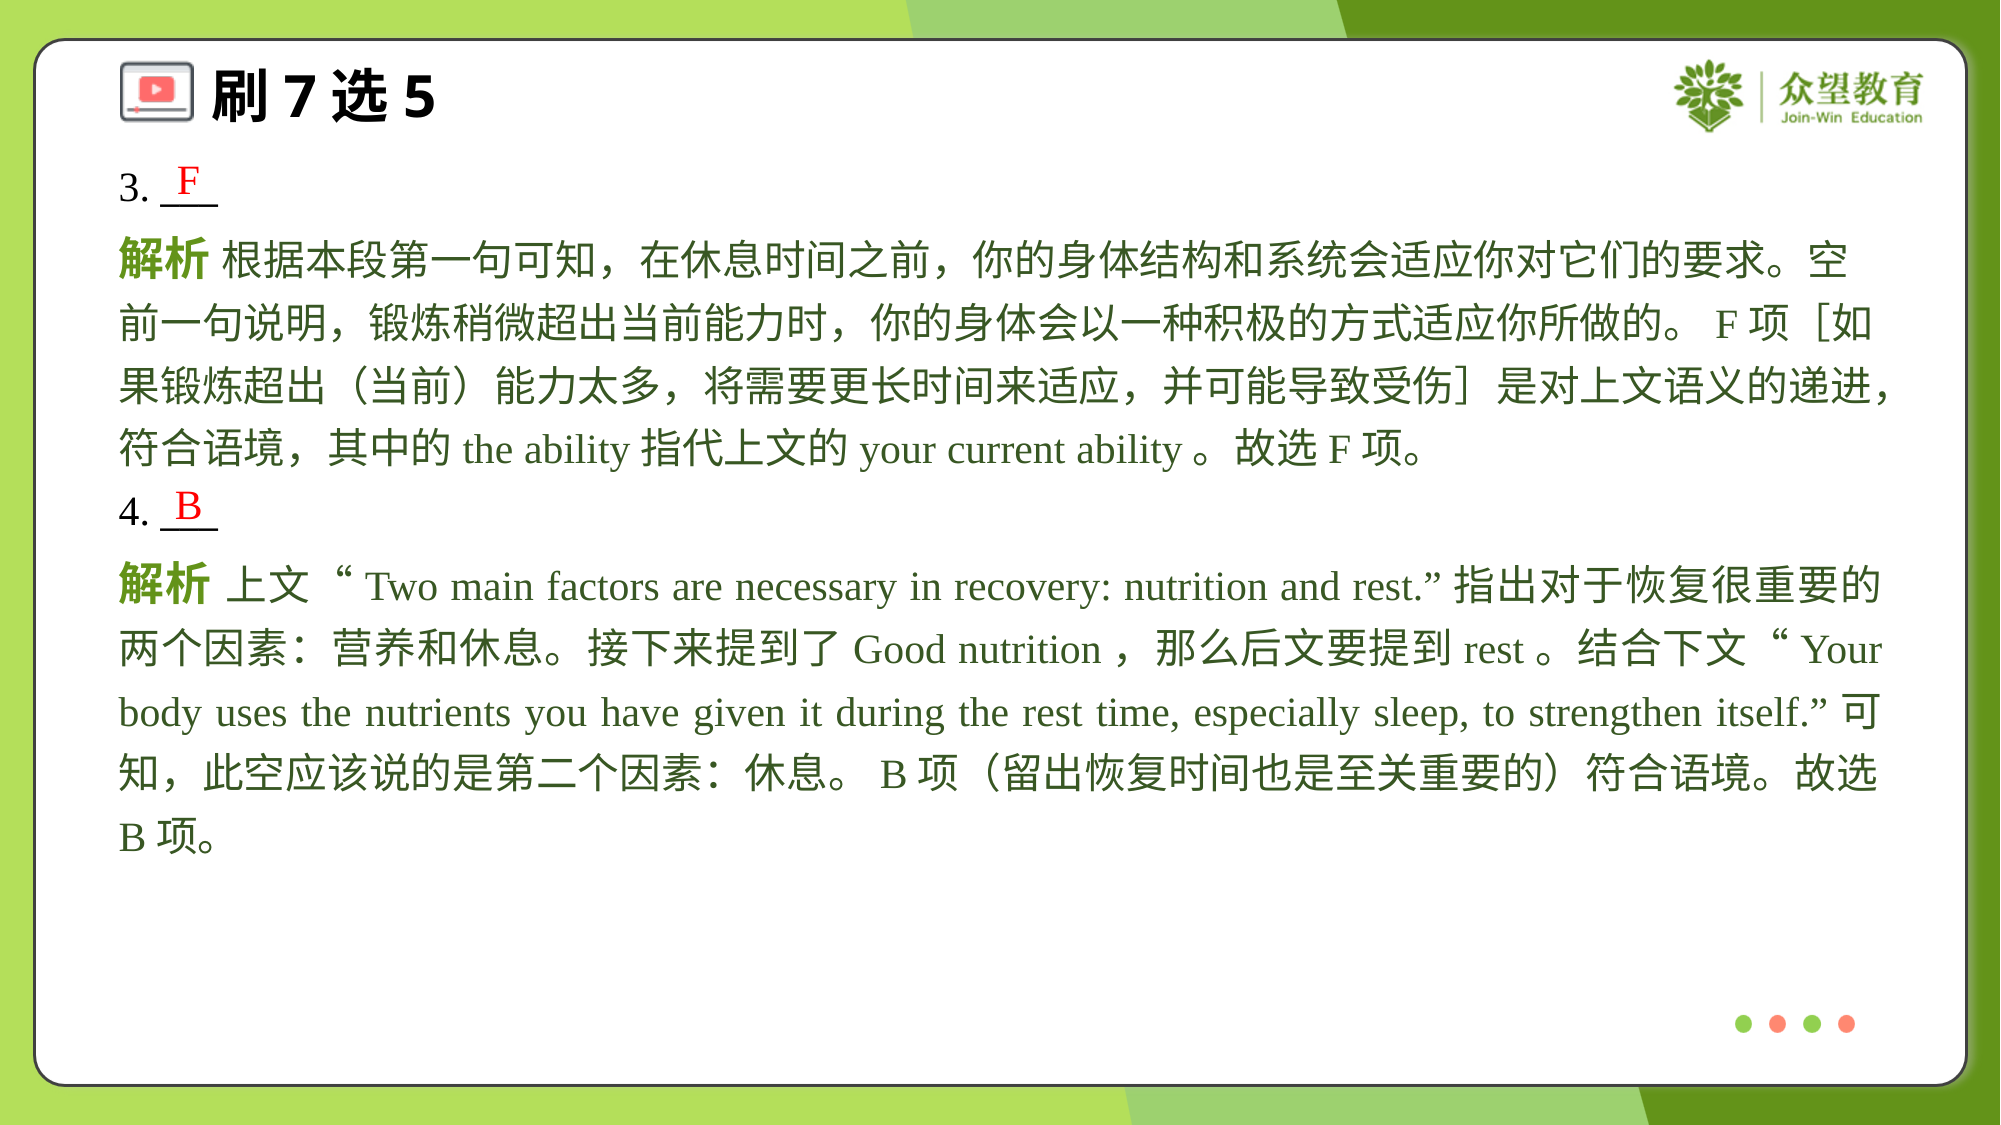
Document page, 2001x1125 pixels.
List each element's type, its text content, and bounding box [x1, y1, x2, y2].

text_box F [172, 140, 205, 199]
text_box 4. ___ [118, 471, 1883, 529]
picture [0, 0, 2000, 1125]
text_box 3. ___ [118, 146, 1883, 204]
text_box 解析 上文“Two main factors are necessary in recovery: nutrition and rest.”指出对于恢复很重要的两个因素：营养和休息。接下来提到了Good nutrition，那么后文要提到rest。结合下文“Your body uses the nutrients you have given it during the rest time, especially sleep, to strengthen itself.”可知，此空应该说的是第二个因素：休息。B项（留出恢复时间也是至关重要的）符合语境。故选B项。 [118, 540, 1883, 855]
text_box B [170, 464, 208, 523]
text_box 解析 根据本段第一句可知，在休息时间之前，你的身体结构和系统会适应你对它们的要求。空前一句说明，锻炼稍微超出当前能力时，你的身体会以一种积极的方式适应你所做的。F项［如果锻炼超出（当前）能力太多，将需要更长时间来适应，并可能导致受伤］是对上文语义的递进，符合语境，其中的the ability指代上文的your current ability。故选F项。 [118, 215, 1883, 467]
